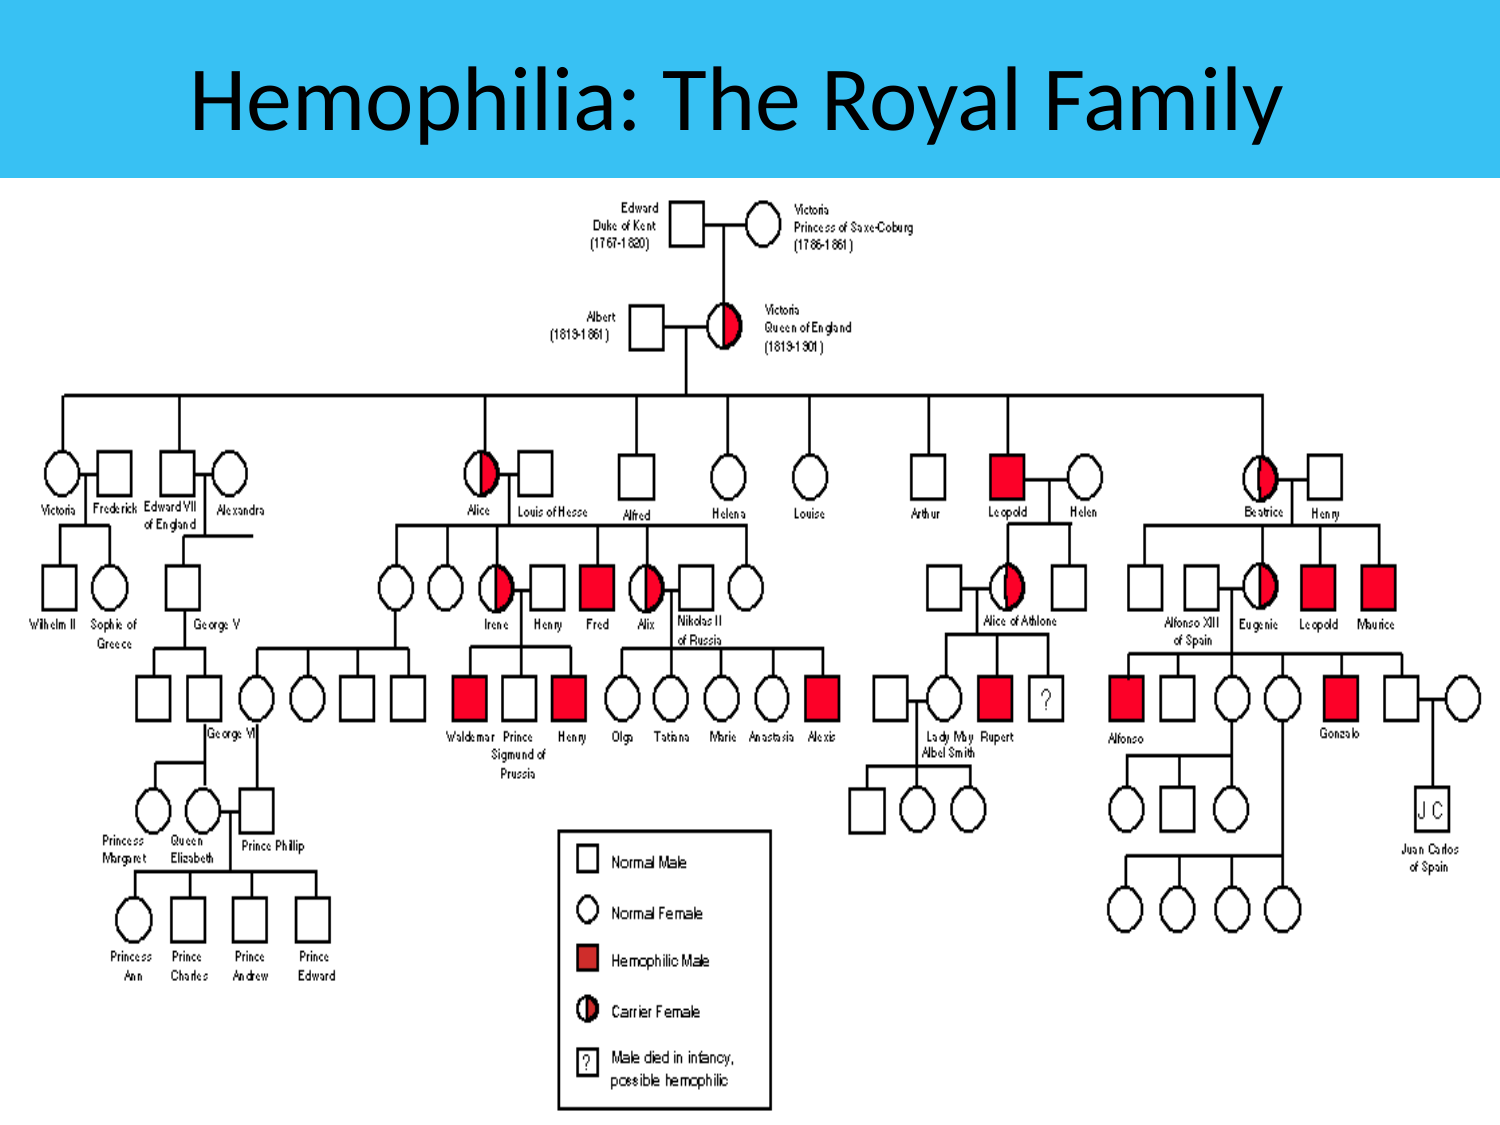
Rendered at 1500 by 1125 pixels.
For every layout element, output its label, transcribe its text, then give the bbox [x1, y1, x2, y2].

title Hemophilia: The Royal Family [62, 0, 1413, 177]
picture [0, 178, 1500, 1125]
